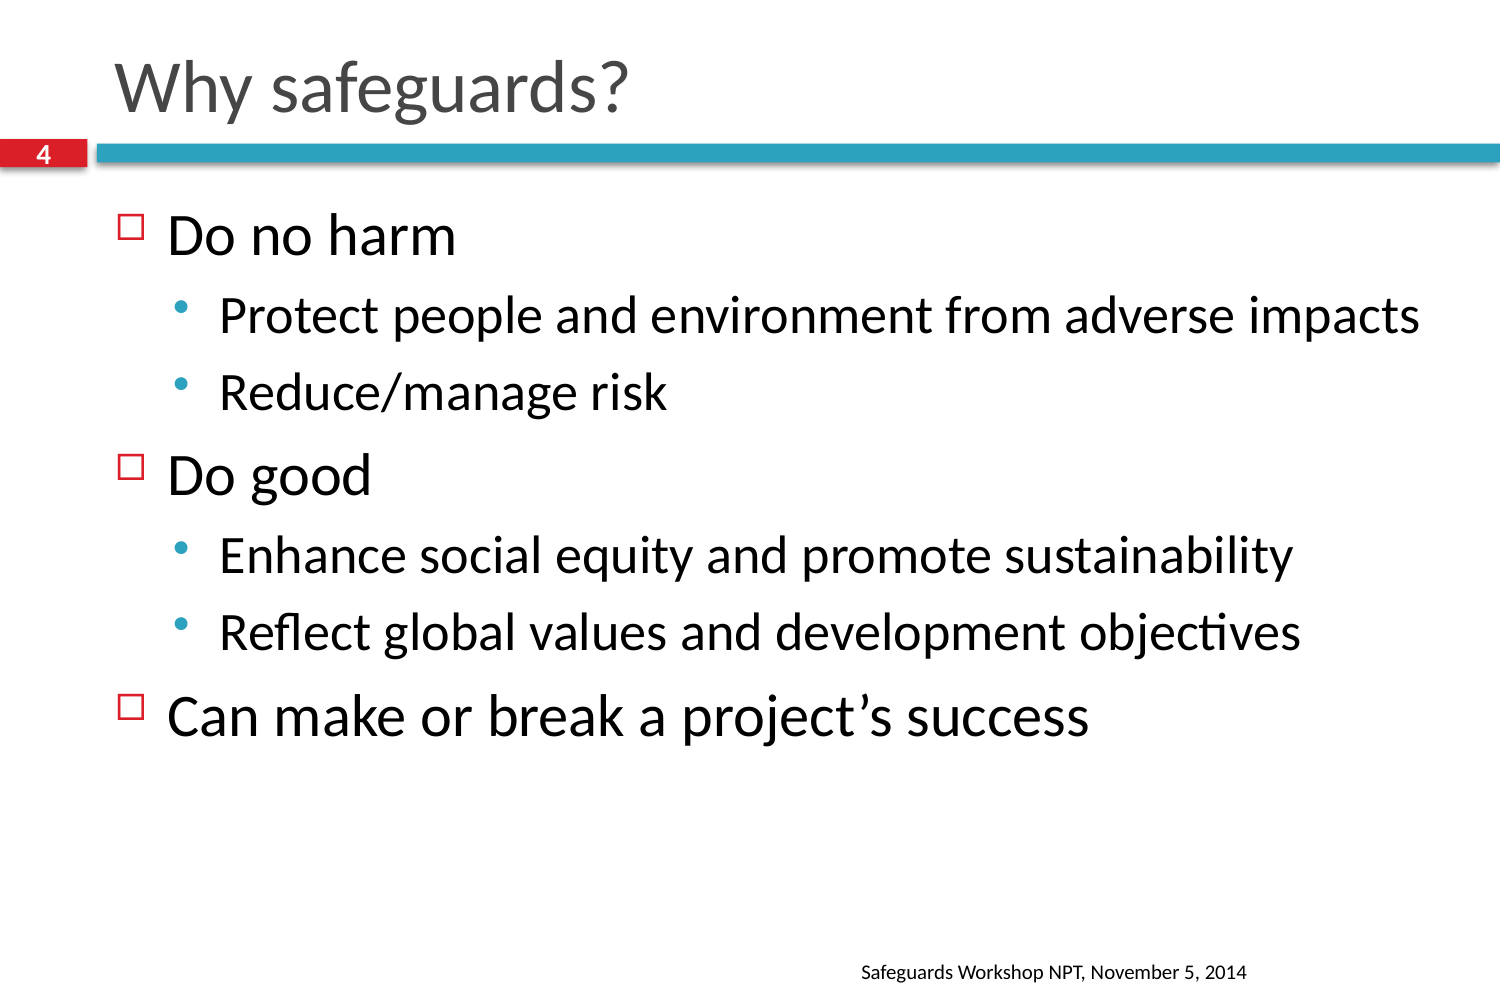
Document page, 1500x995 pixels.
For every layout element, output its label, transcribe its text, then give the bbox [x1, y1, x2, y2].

slide_number 4 [0, 139, 88, 166]
title Why safeguards? [99, 46, 1500, 135]
list Do no harm Protect people and environment from adverse impacts Reduce/manage risk Do good Enhance social equity and promote sustainability Reflect global values and development objectives Can make or break a project’s success [99, 187, 1438, 896]
